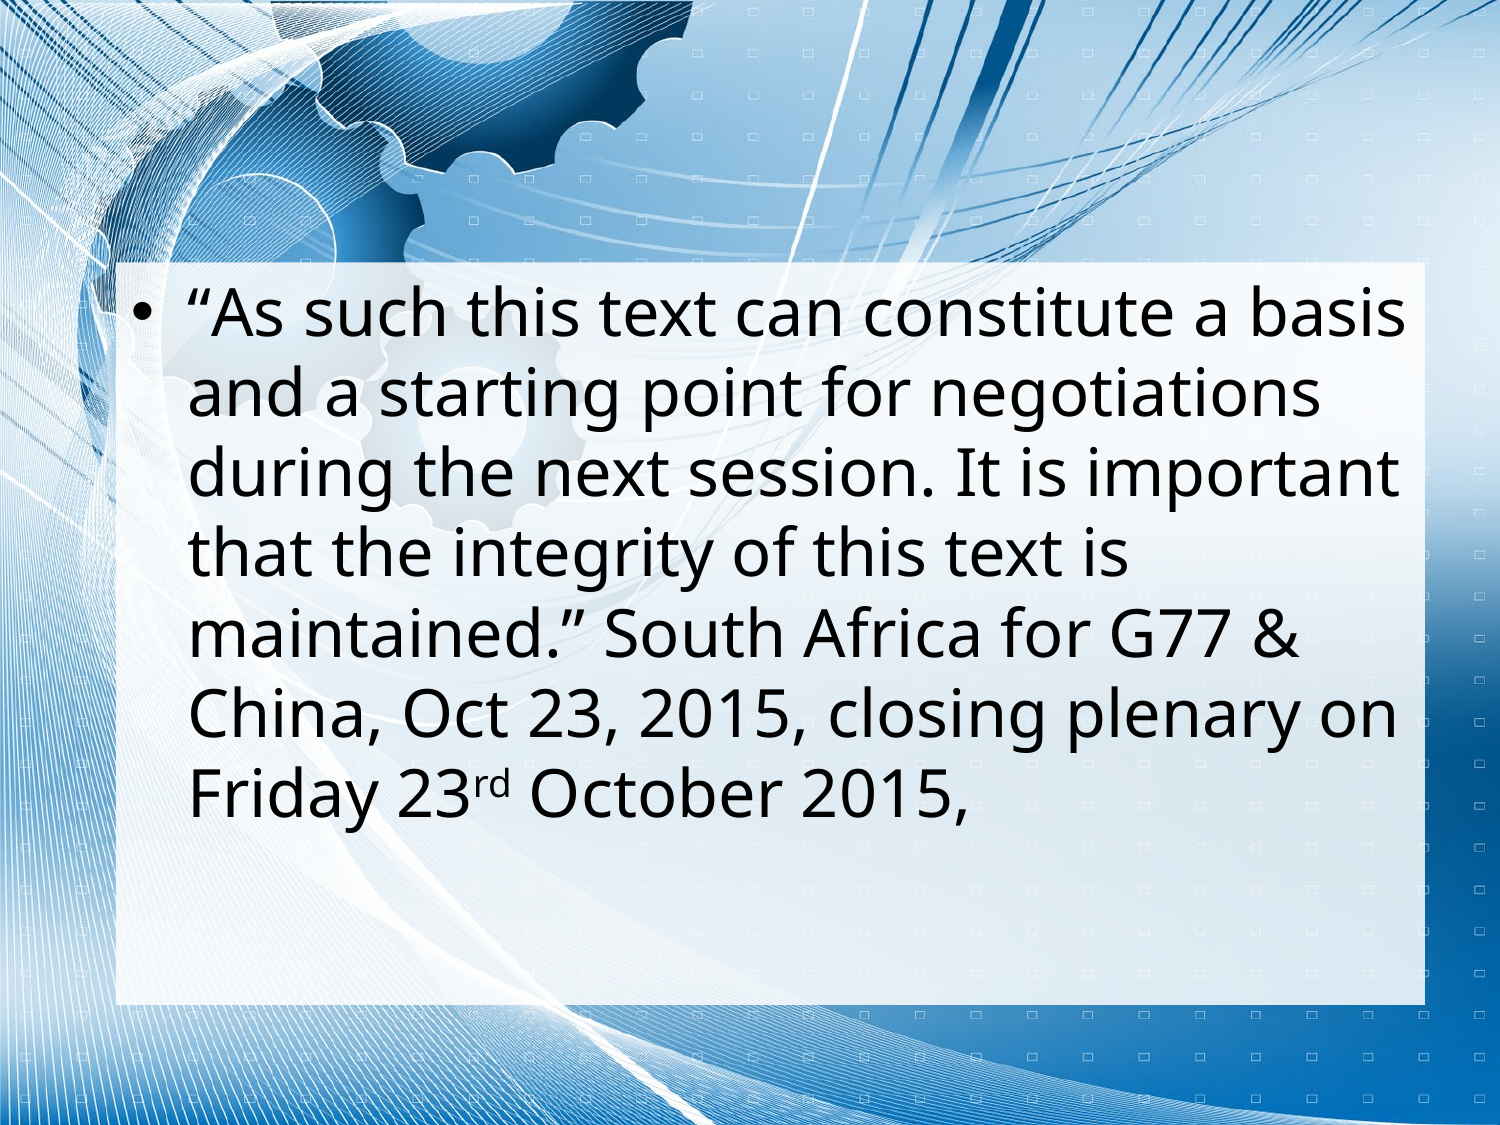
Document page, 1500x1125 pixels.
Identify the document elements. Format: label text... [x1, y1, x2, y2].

picture [0, 0, 1500, 1125]
list “As such this text can constitute a basis and a starting point for negotiations during the next session. It is important that the integrity of this text is maintained.” South Africa for G77 & China, Oct 23, 2015, closing plenary on Friday 23rd October 2015, [115, 262, 1425, 1005]
